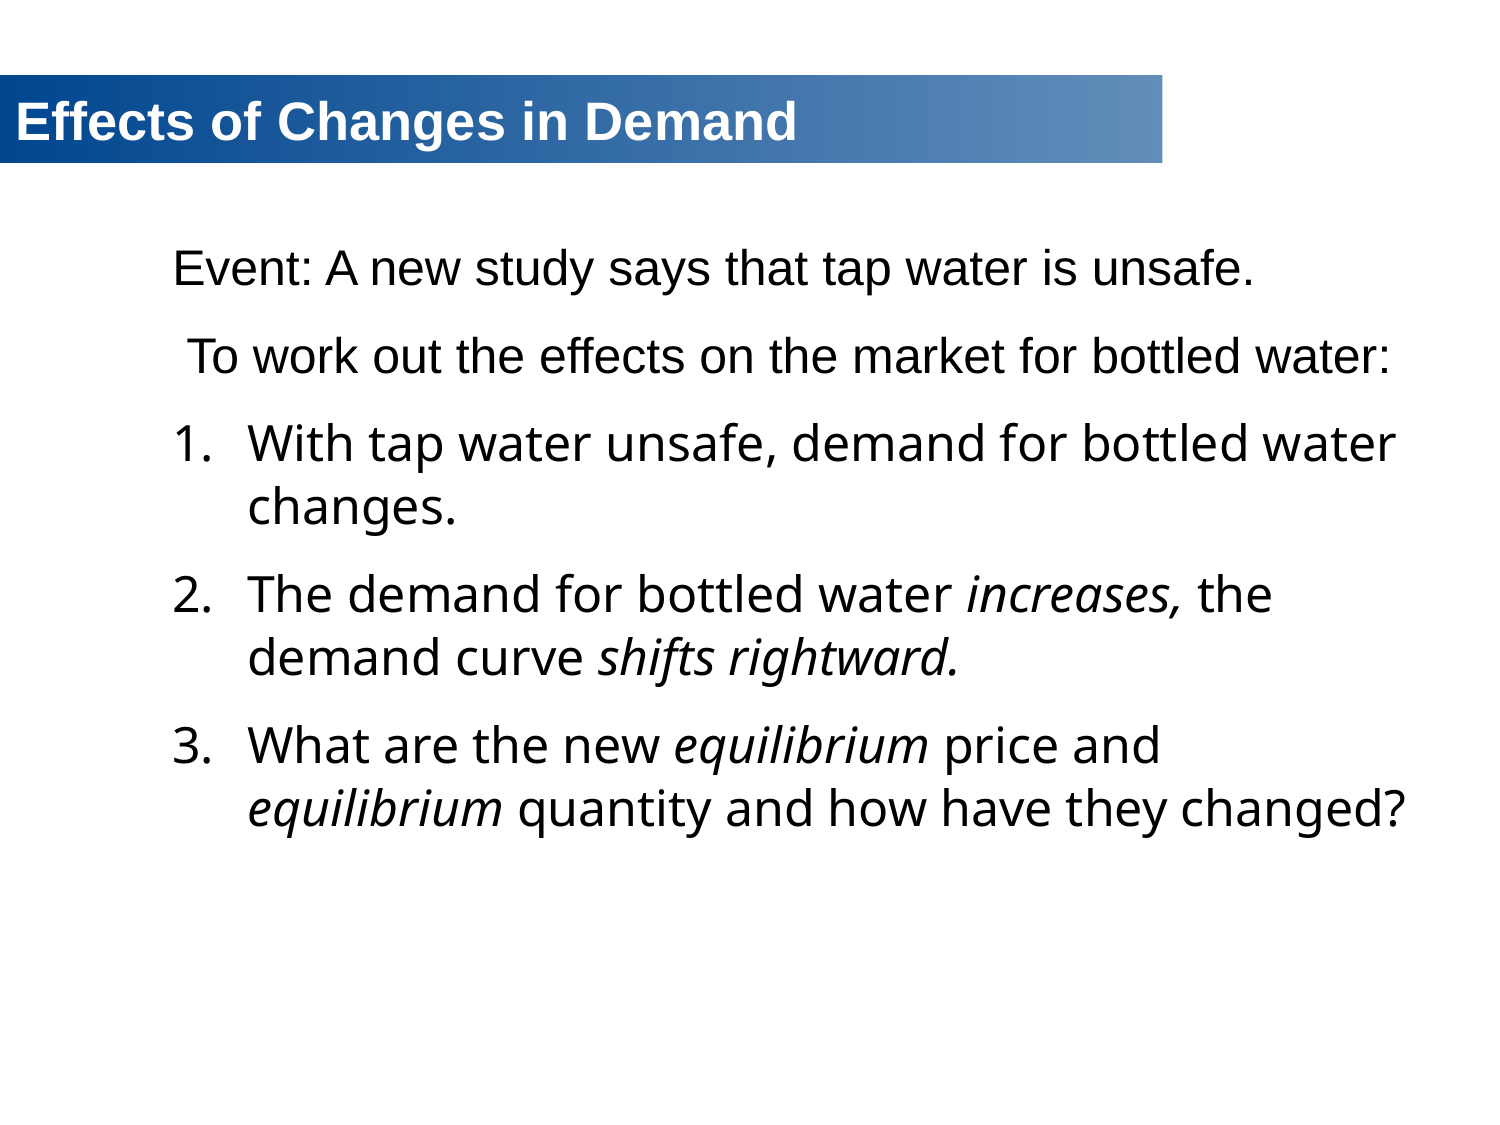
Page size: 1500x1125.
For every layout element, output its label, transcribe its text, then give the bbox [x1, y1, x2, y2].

title Effects of Changes in Demand [0, 74, 1163, 163]
list Event: A new study says that tap water is unsafe. To work out the effects on the market for bottled water: With tap water unsafe, demand for bottled water changes. The demand for bottled water increases, the demand curve shifts rightward. What are the new equilibrium price and equilibrium quantity and how have they changed? [62, 224, 1438, 963]
